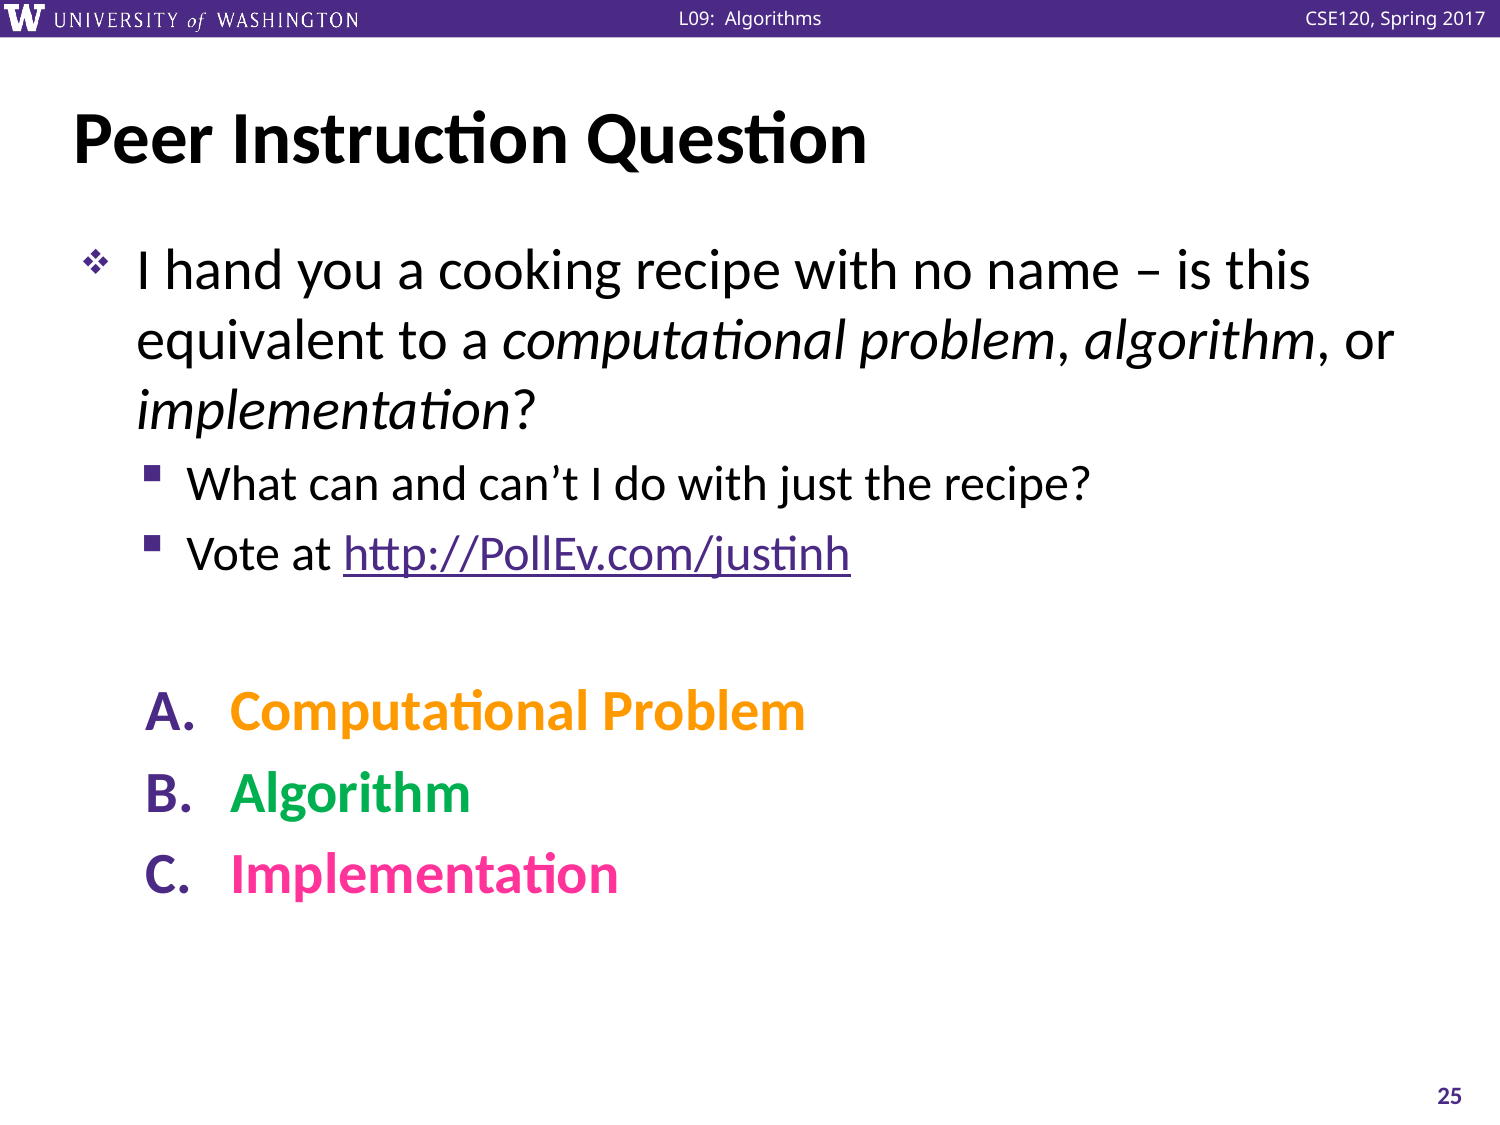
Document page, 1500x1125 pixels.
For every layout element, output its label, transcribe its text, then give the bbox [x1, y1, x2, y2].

title Peer Instruction Question [58, 71, 1438, 197]
slide_number 25 [1400, 1065, 1500, 1125]
list I hand you a cooking recipe with no name – is this equivalent to a computational problem, algorithm, or implementation? What can and can’t I do with just the recipe? Vote at http://PollEv.com/justinh Computational Problem Algorithm Implementation [64, 223, 1438, 1040]
picture [4, 4, 358, 32]
